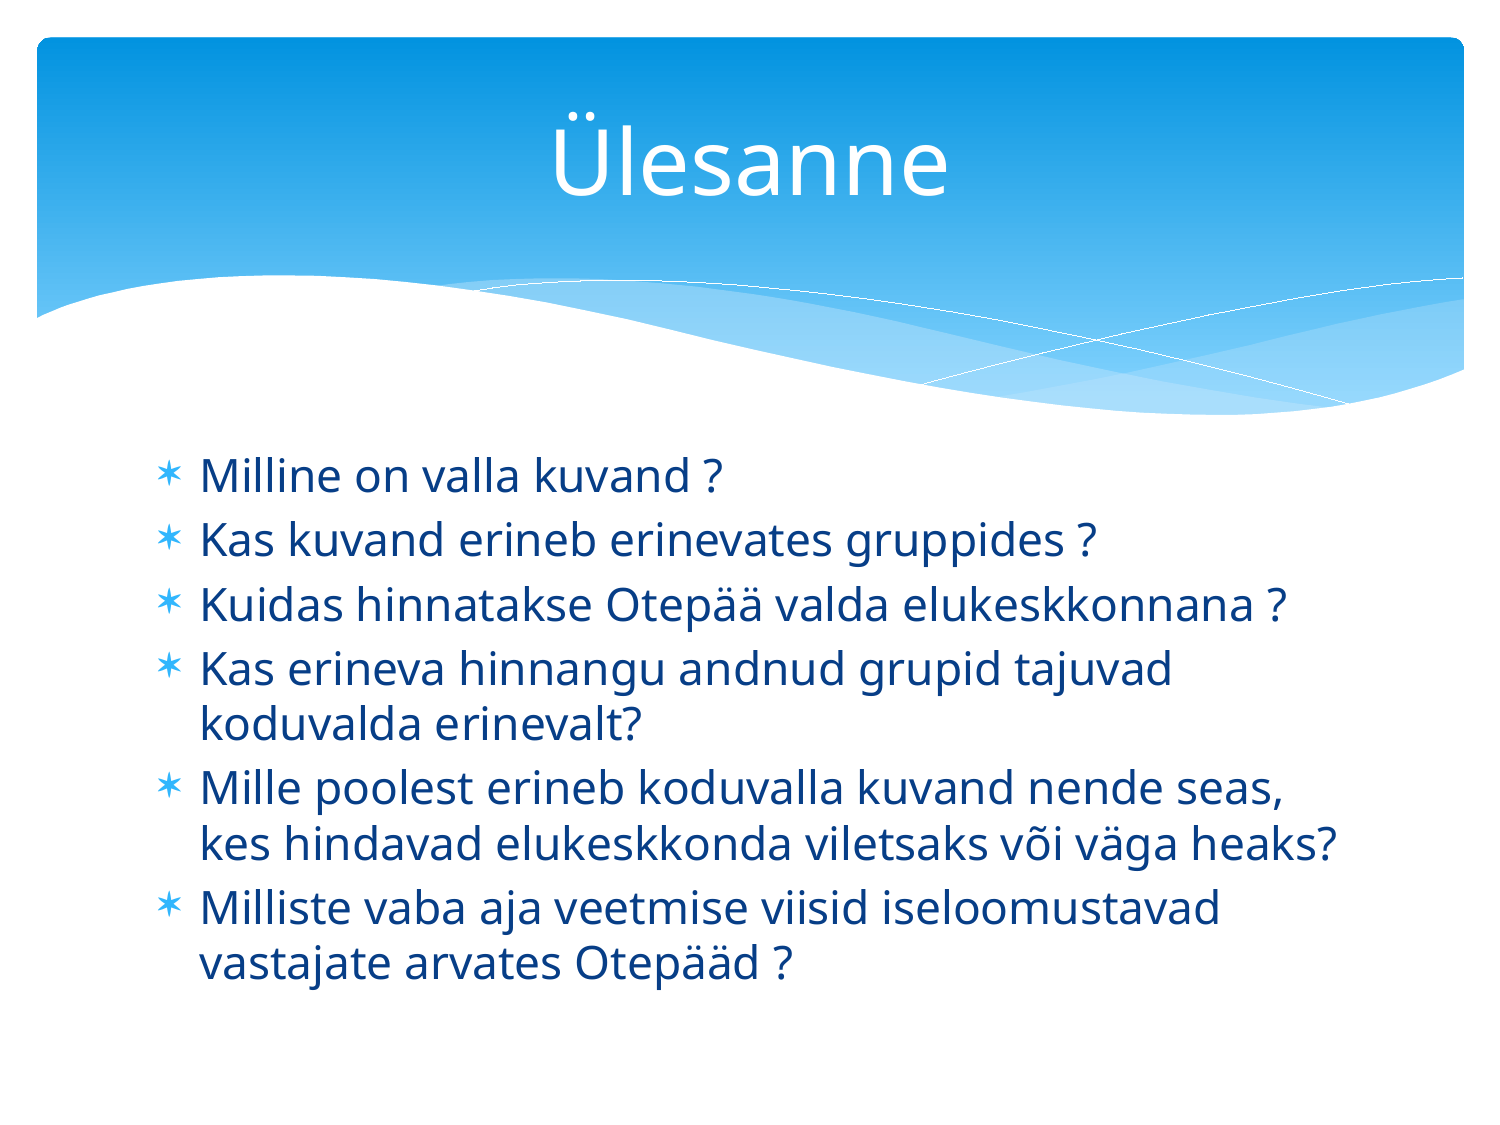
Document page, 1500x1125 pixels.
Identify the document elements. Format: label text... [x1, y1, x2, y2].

list Milline on valla kuvand ? Kas kuvand erineb erinevates gruppides ? Kuidas hinnatakse Otepää valda elukeskkonnana ? Kas erineva hinnangu andnud grupid tajuvad koduvalda erinevalt? Mille poolest erineb koduvalla kuvand nende seas, kes hindavad elukeskkonda viletsaks või väga heaks? Milliste vaba aja veetmise viisid iseloomustavad vastajate arvates Otepääd ? [143, 438, 1359, 1005]
title Ülesanne [75, 55, 1425, 261]
